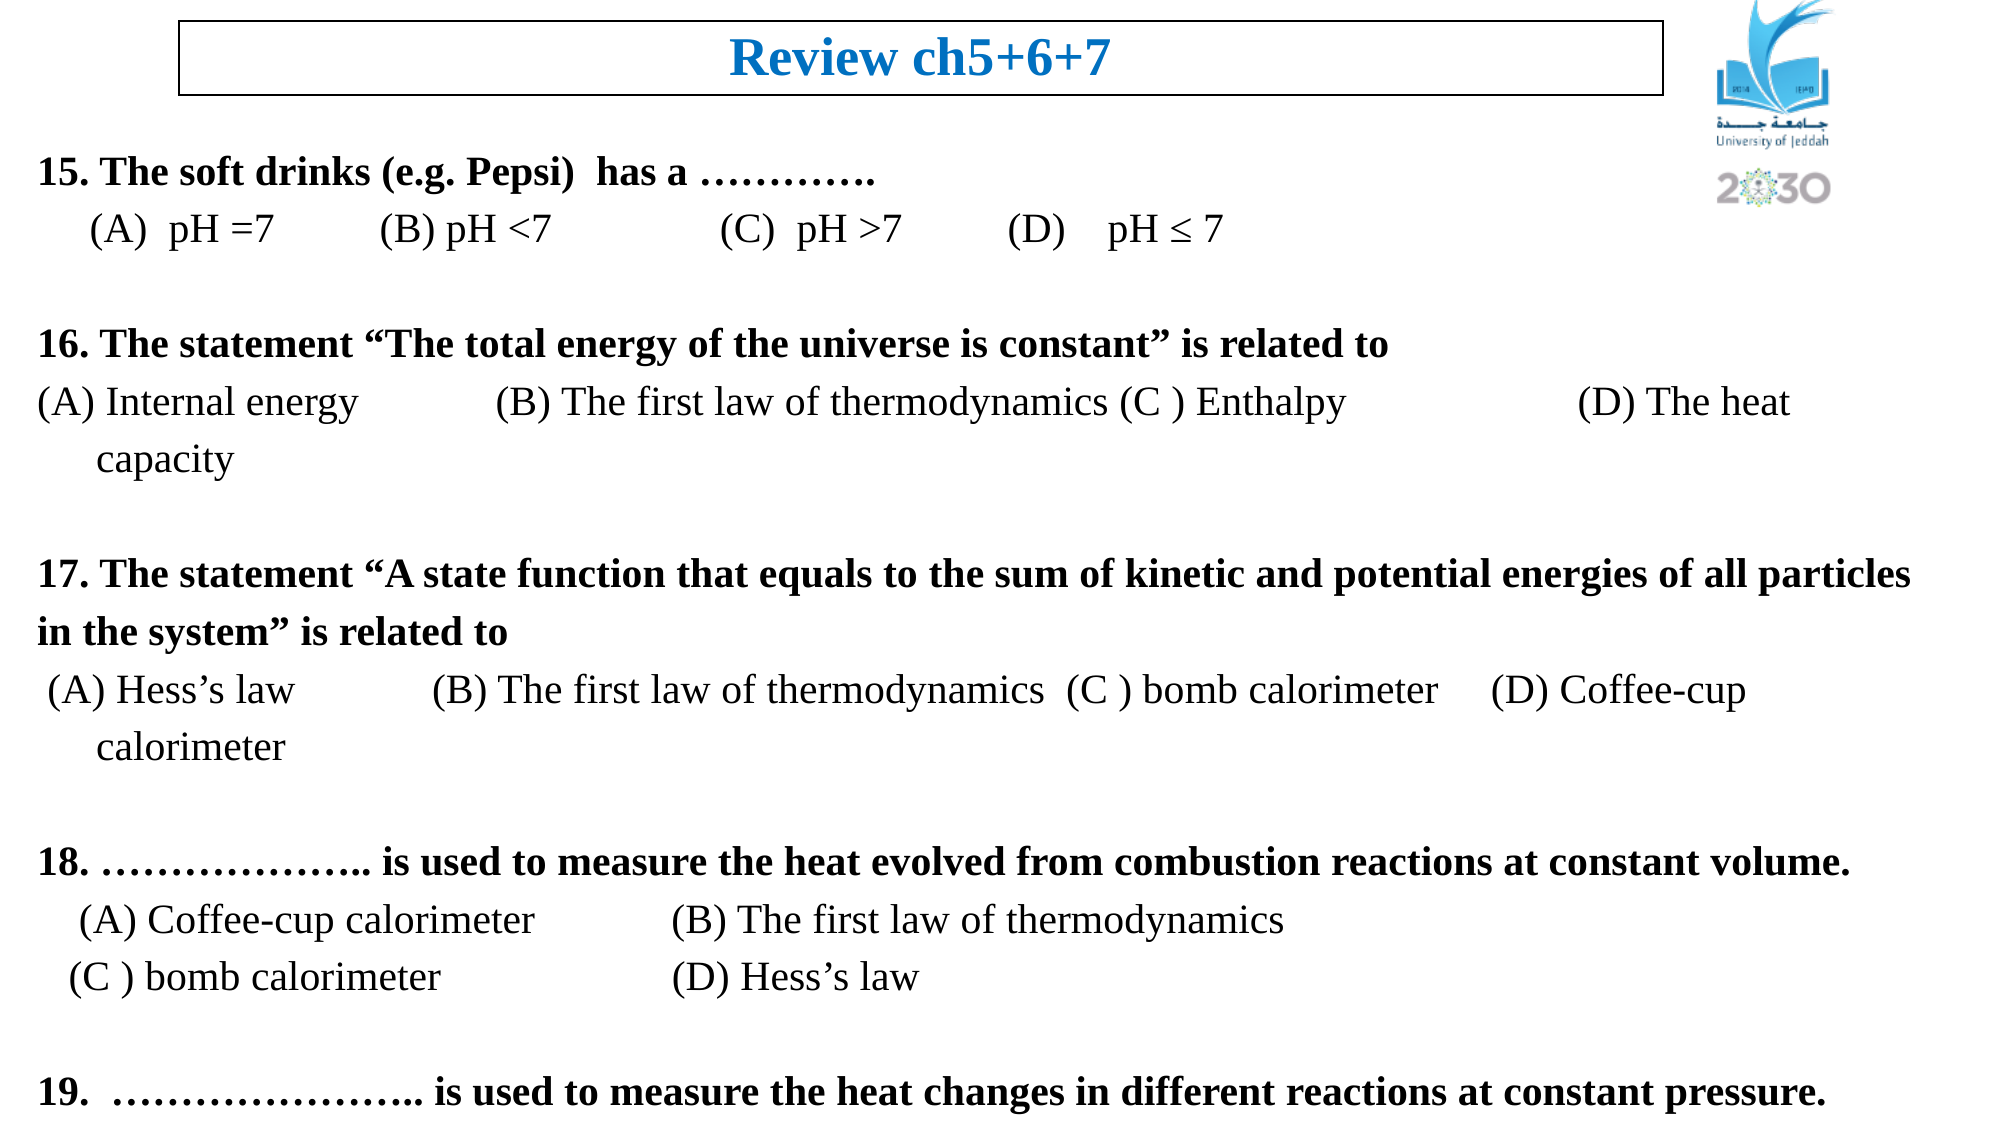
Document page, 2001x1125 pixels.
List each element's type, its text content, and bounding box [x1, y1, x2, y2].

text_box Review ch5+6+7 [178, 20, 1664, 96]
picture [1697, 0, 1851, 213]
text_box 15. The soft drinks (e.g. Pepsi) has a …………. (A) pH =7 (B) pH <7 (C) pH >7 (D) pH ≤ 7 16. The statement “The total energy of the universe is constant” is related to (A) Internal energy (B) The first law of thermodynamics (C ) Enthalpy (D) The heat capacity 17. The statement “A state function that equals to the sum of kinetic and potential energies of all particles in the system” is related to (A) Hess’s law (B) The first law of thermodynamics (C ) bomb calorimeter (D) Coffee-cup calorimeter 18. ……………….. is used to measure the heat evolved from combustion reactions at constant volume. (A) Coffee-cup calorimeter (B) The first law of thermodynamics (C ) bomb calorimeter (D) Hess’s law 19. ………………….. is used to measure the heat changes in different reactions at constant pressure. (A) Hess’s law (B) The first law of thermodynamics (C ) bomb calorimeter (D) Coffee-cup calorimeter [22, 128, 1955, 1125]
